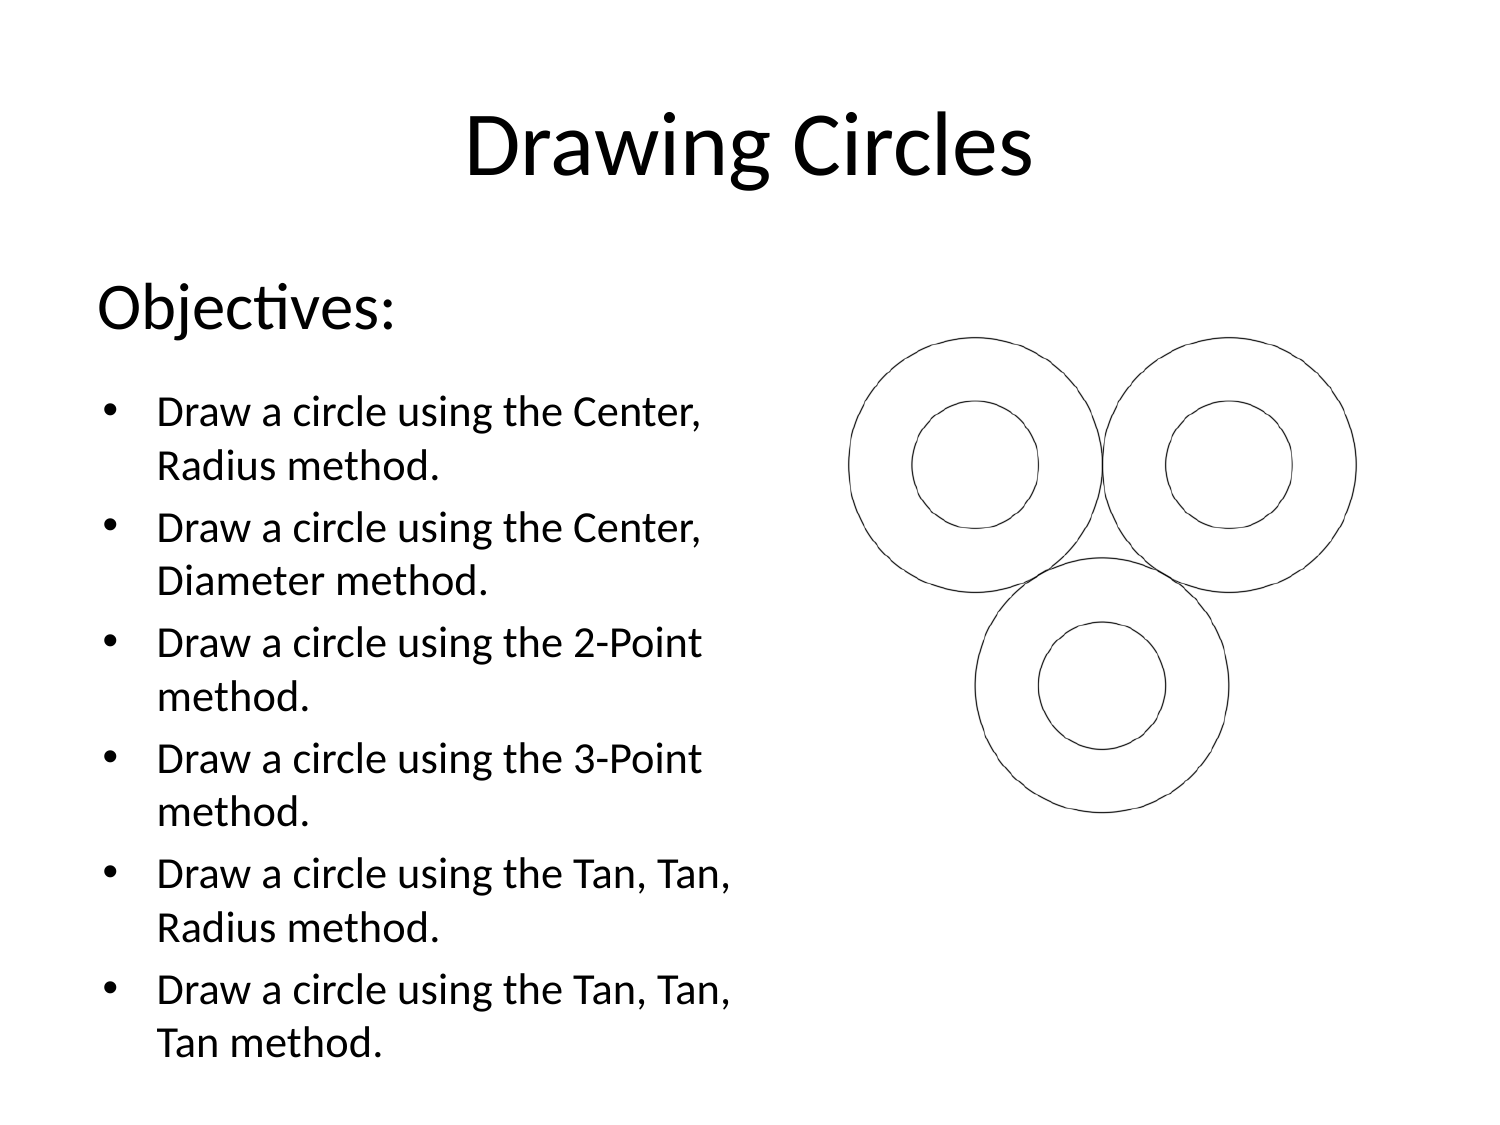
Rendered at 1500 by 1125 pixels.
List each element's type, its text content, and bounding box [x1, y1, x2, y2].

picture [784, 274, 1426, 851]
text_box Objectives: [37, 237, 413, 350]
title Drawing Circles [75, 45, 1425, 233]
list Draw a circle using the Center, Radius method. Draw a circle using the Center, Diameter method. Draw a circle using the 2-Point method. Draw a circle using the 3-Point method. Draw a circle using the Tan, Tan, Radius method. Draw a circle using the Tan, Tan, Tan method. [87, 375, 813, 1075]
